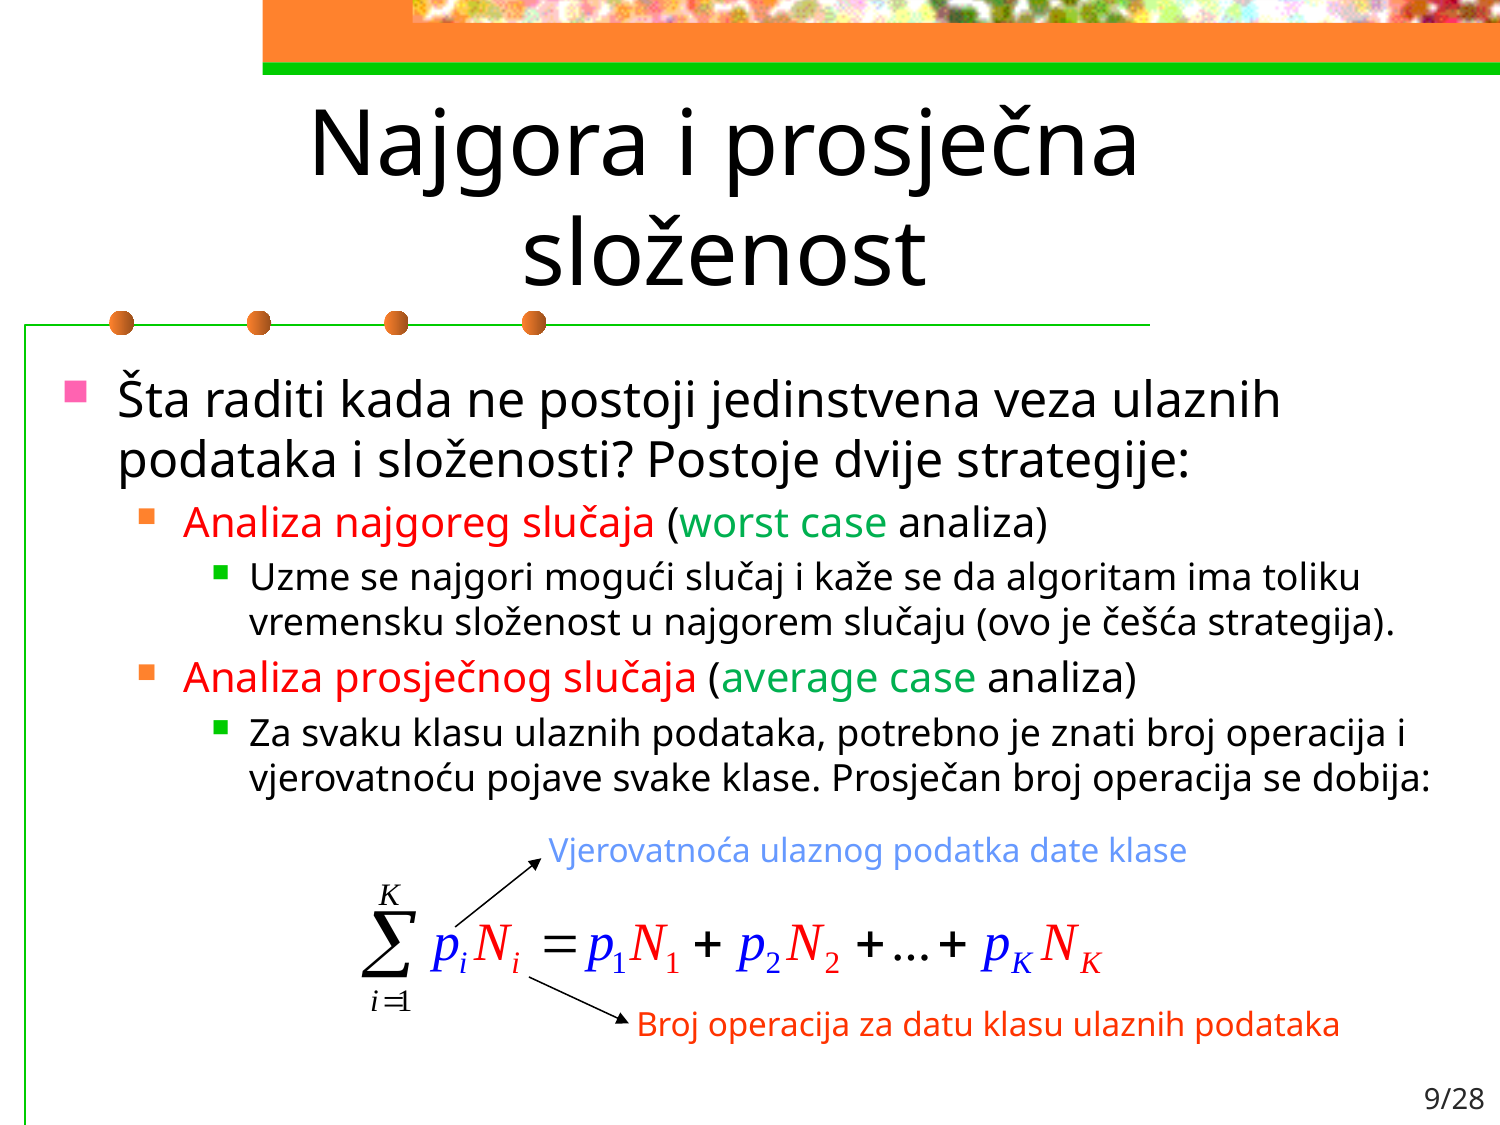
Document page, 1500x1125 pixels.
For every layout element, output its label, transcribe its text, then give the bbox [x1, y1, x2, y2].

text_box Vjerovatnoća ulaznog podatka date klase [533, 821, 1297, 877]
picture [412, 0, 1500, 23]
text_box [353, 870, 1117, 1024]
list Šta raditi kada ne postoji jedinstvena veza ulaznih podataka i složenosti? Postoje dvije strategije: Analiza najgoreg slučaja (worst case analiza) Uzme se najgori mogući slučaj i kaže se da algoritam ima toliku vremensku složenost u najgorem slučaju (ovo je češća strategija). Analiza prosječnog slučaja (average case analiza) Za svaku klasu ulaznih podataka, potrebno je znati broj operacija i vjerovatnoću pojave svake klase. Prosječan broj operacija se dobija: [46, 359, 1460, 1085]
text_box [526, 860, 533, 870]
title Najgora i prosječna složenost [87, 112, 1363, 275]
text_box 9/28 [1374, 1072, 1500, 1123]
text_box Broj operacija za datu klasu ulaznih podataka [621, 996, 1359, 1051]
